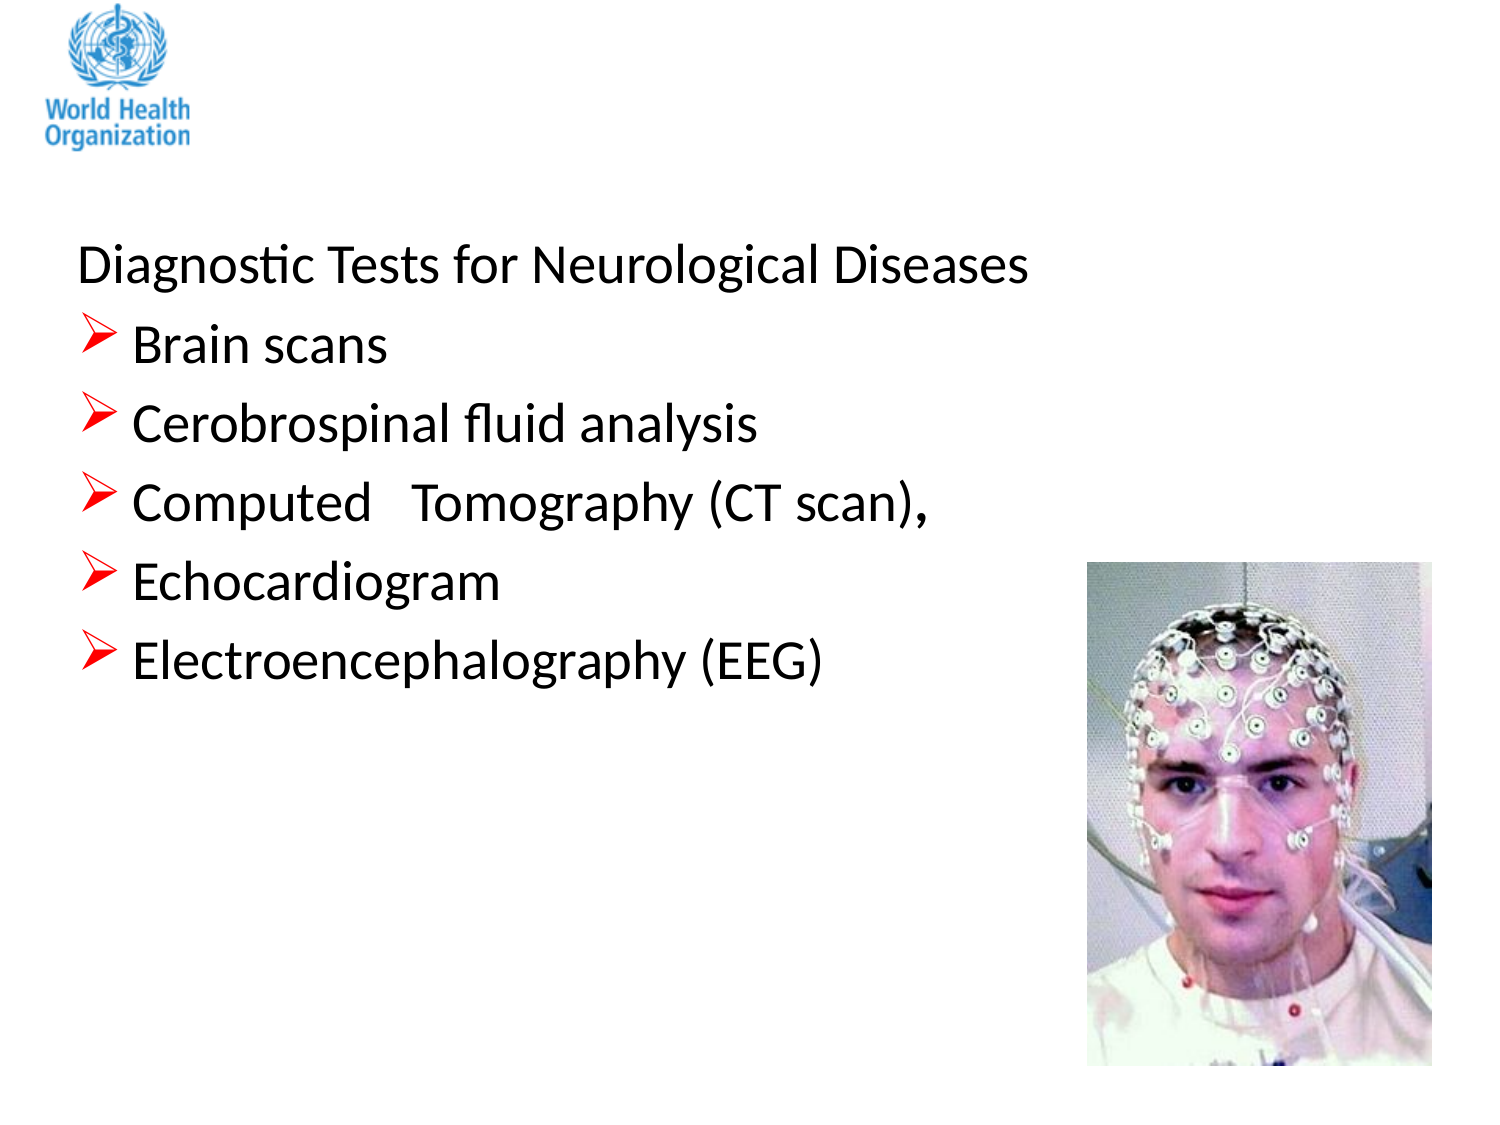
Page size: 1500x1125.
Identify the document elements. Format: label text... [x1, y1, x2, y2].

list Diagnostic Tests for Neurological Diseases Brain scans Cerobrospinal fluid analysis Computed Tomography (CT scan), Echocardiogram Electroencephalography (EEG) [62, 220, 1413, 700]
picture [1087, 562, 1432, 1066]
picture [0, 0, 235, 198]
